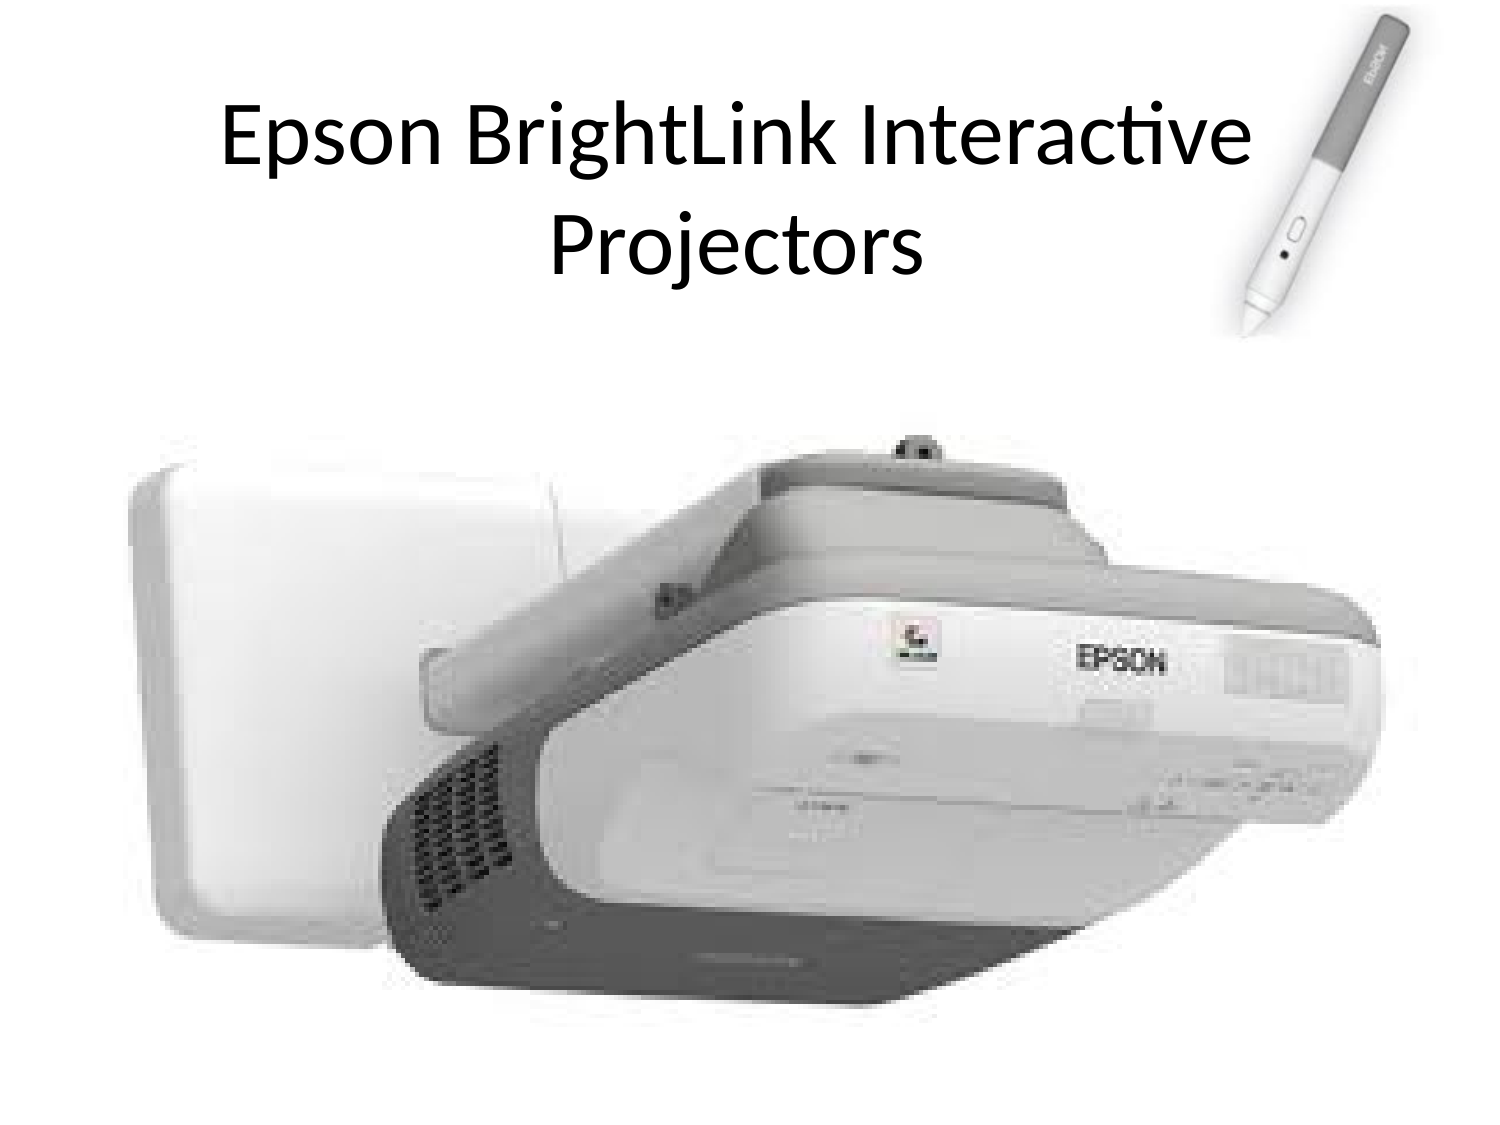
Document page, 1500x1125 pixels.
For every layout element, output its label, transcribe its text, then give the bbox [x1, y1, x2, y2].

picture [1148, 4, 1500, 357]
picture [49, 362, 1460, 1125]
title Epson BrightLink Interactive Projectors [99, 62, 1142, 304]
